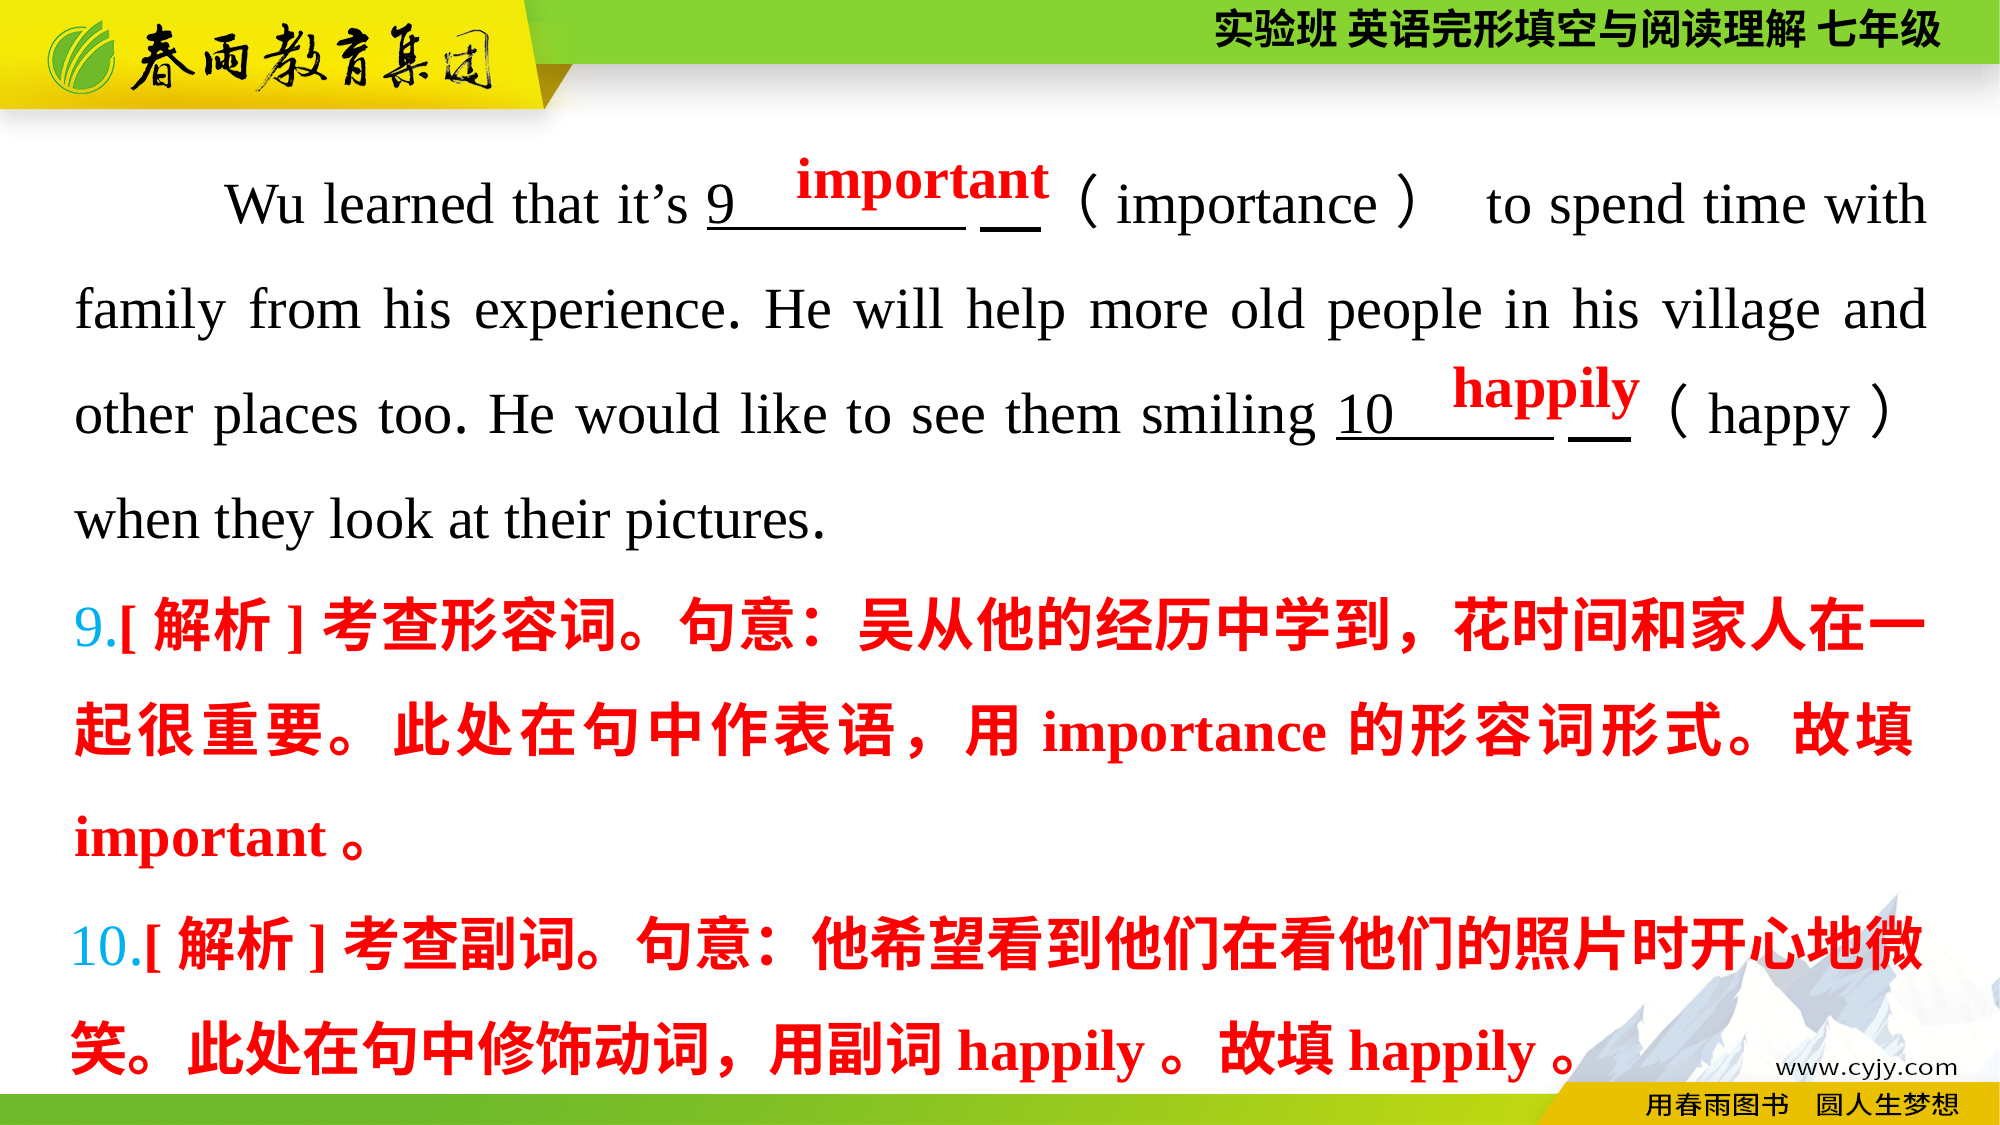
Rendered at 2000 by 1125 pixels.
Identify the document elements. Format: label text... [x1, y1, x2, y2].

text_box 9.[解析]考查形容词。句意：吴从他的经历中学到，花时间和家人在一起很重要。此处在句中作表语，用importance的形容词形式。故填important。 [59, 545, 1944, 876]
list Wu learned that it’s 9 （importance） to spend time with family from his experience. He will help more old people in his village and other places too. He would like to see them smiling 10 （happy） when they look at their pictures. [59, 122, 1944, 545]
text_box important [782, 132, 1065, 218]
text_box 10.[解析]考查副词。句意：他希望看到他们在看他们的照片时开心地微笑。此处在句中修饰动词，用副词happily。故填happily。 [54, 864, 1939, 1090]
picture [0, 0, 2000, 1125]
text_box happily [1423, 342, 1656, 427]
